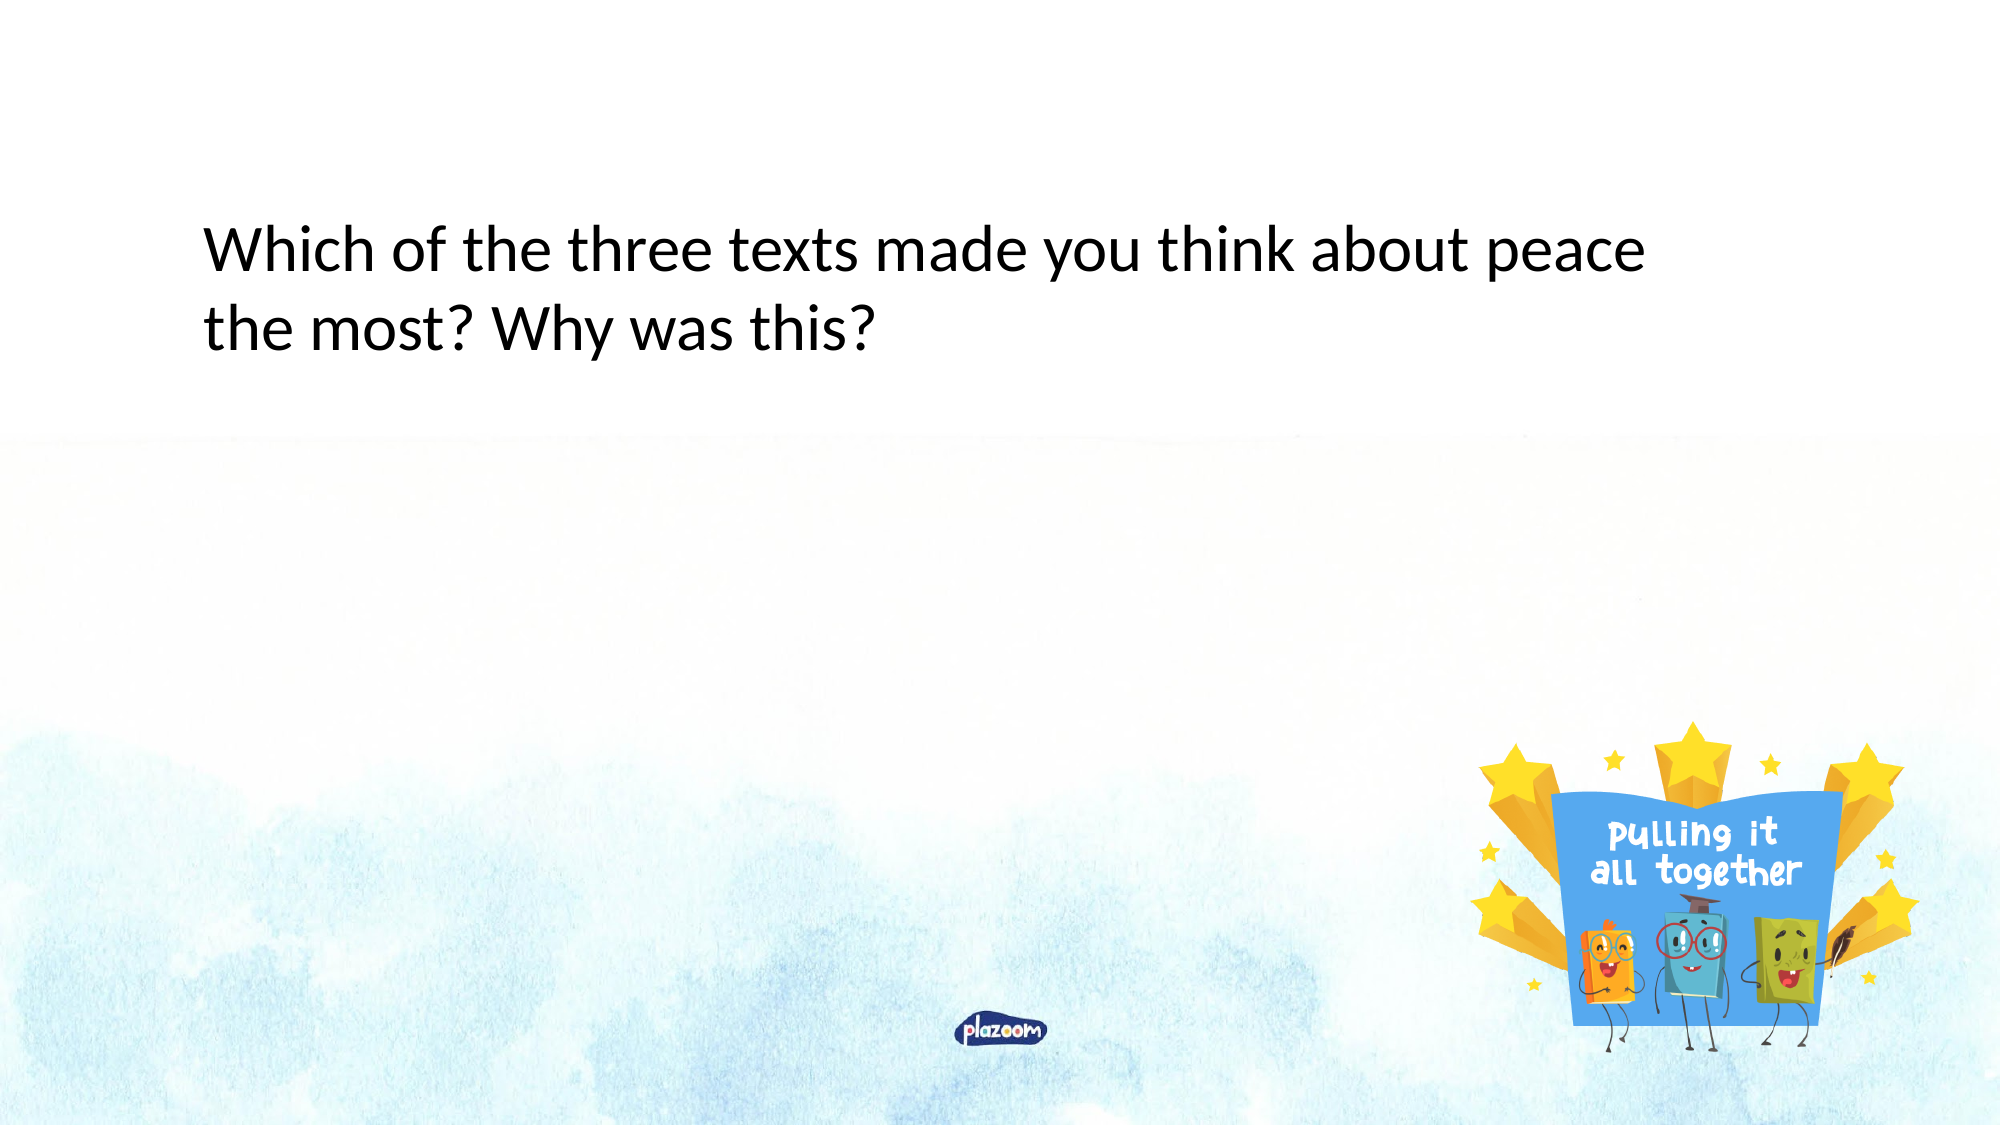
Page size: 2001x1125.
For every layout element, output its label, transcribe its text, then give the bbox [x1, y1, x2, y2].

picture [0, 0, 2000, 1125]
text_box Which of the three texts made you think about peace the most? Why was this? [189, 196, 1694, 532]
